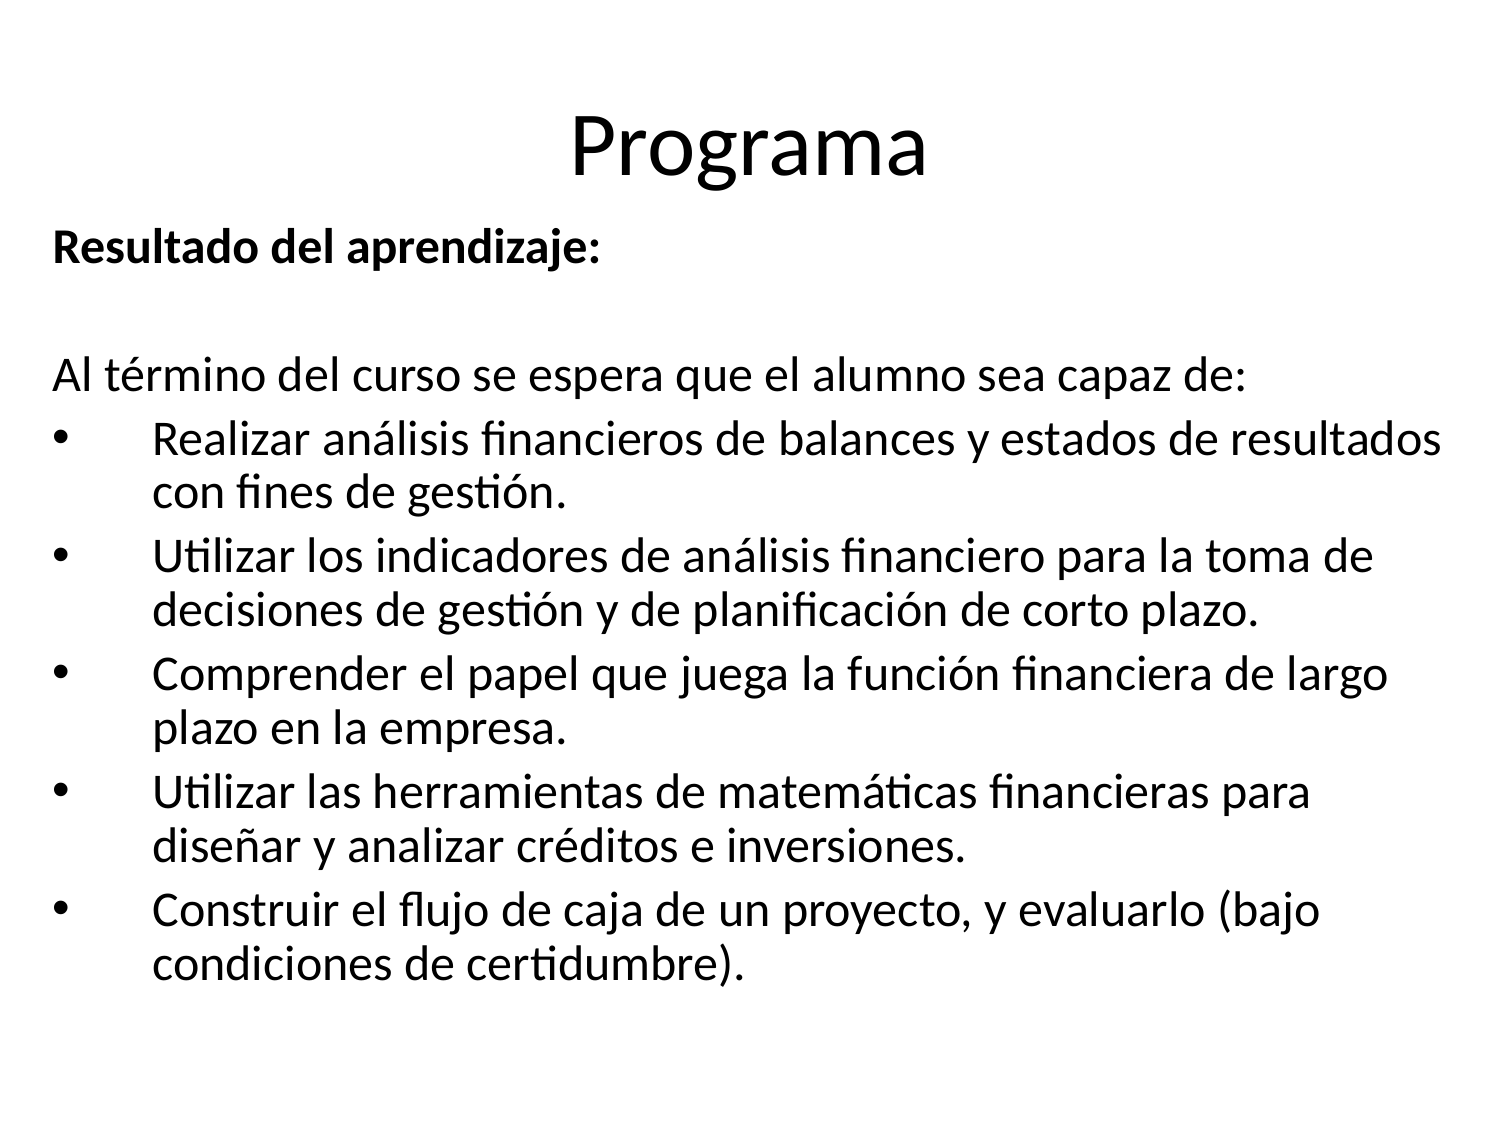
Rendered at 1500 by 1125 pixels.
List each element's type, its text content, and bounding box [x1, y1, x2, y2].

title Programa [75, 45, 1425, 212]
list Resultado del aprendizaje: Al término del curso se espera que el alumno sea capaz de: Realizar análisis financieros de balances y estados de resultados con fines de gestión. Utilizar los indicadores de análisis financiero para la toma de decisiones de gestión y de planificación de corto plazo. Comprender el papel que juega la función financiera de largo plazo en la empresa. Utilizar las herramientas de matemáticas financieras para diseñar y analizar créditos e inversiones. Construir el flujo de caja de un proyecto, y evaluarlo (bajo condiciones de certidumbre). [37, 212, 1463, 1075]
